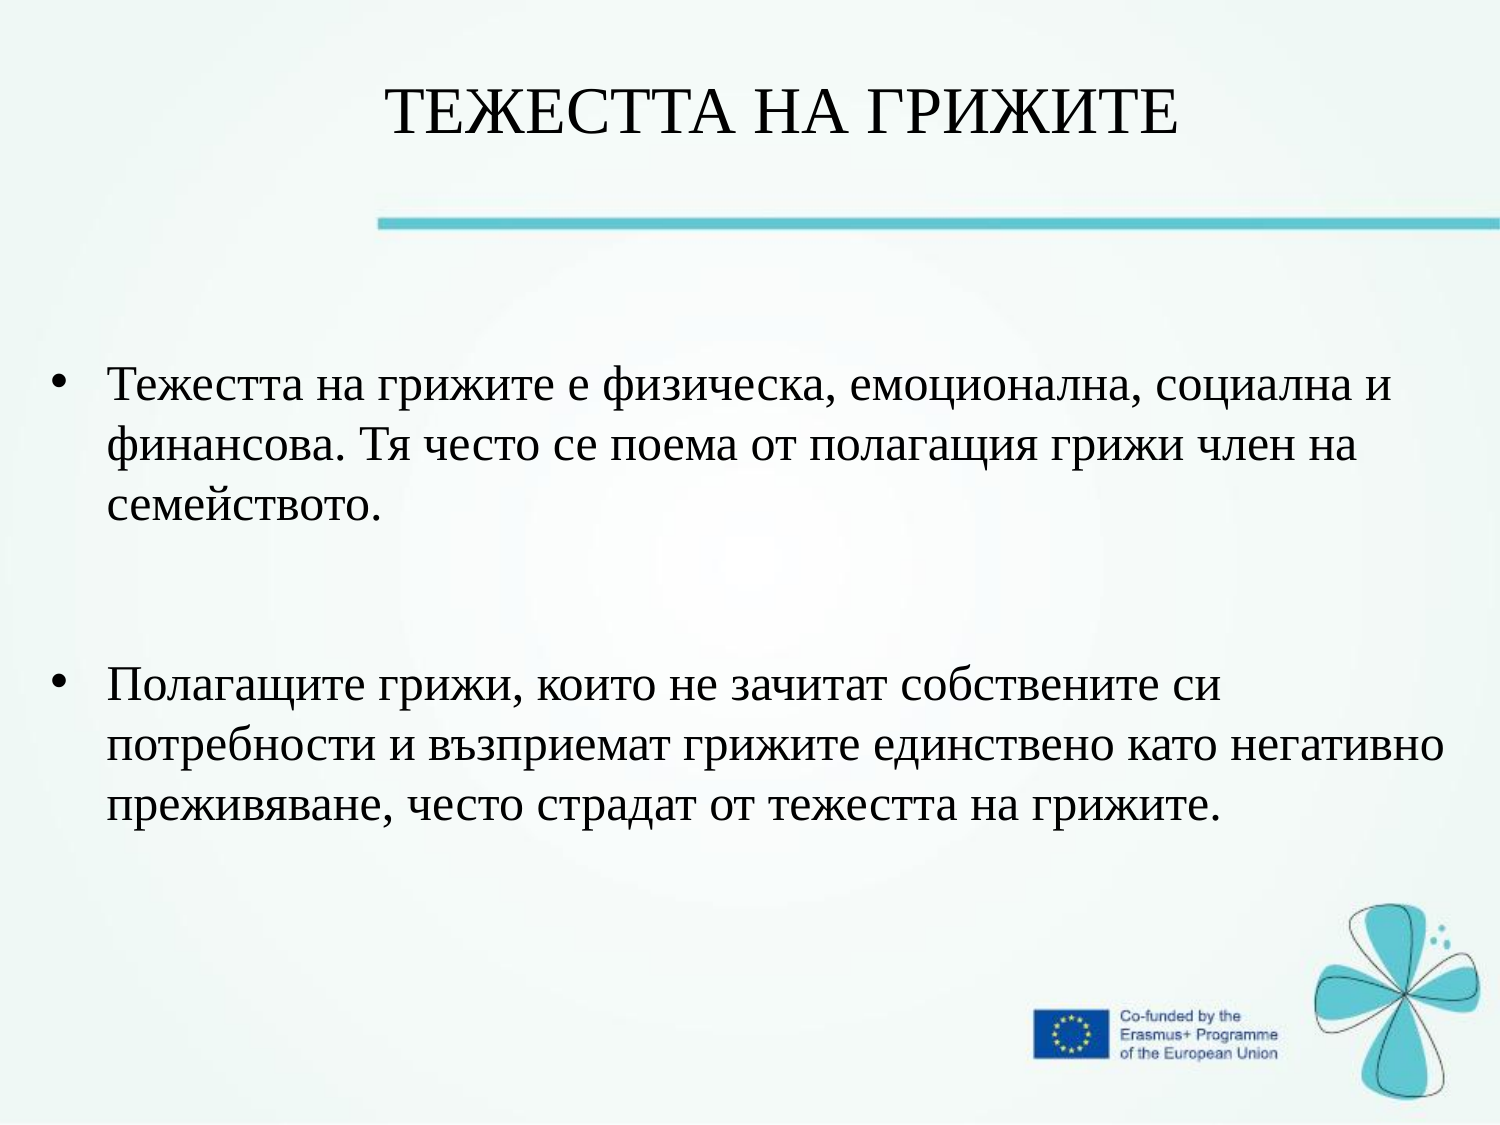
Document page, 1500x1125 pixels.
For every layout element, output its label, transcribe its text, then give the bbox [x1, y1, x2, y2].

text_box Тежестта на грижите е физическа, емоционална, социална и финансова. Тя често се поема от полагащия грижи член на семейството. Полагащите грижи, които не зачитат собствените си потребности и възприемат грижите единствено като негативно преживяване, често страдат от тежестта на грижите. [35, 343, 1465, 839]
picture [0, 0, 1500, 1125]
text_box ТЕЖЕСТТА НА ГРИЖИТЕ [241, 59, 1324, 155]
